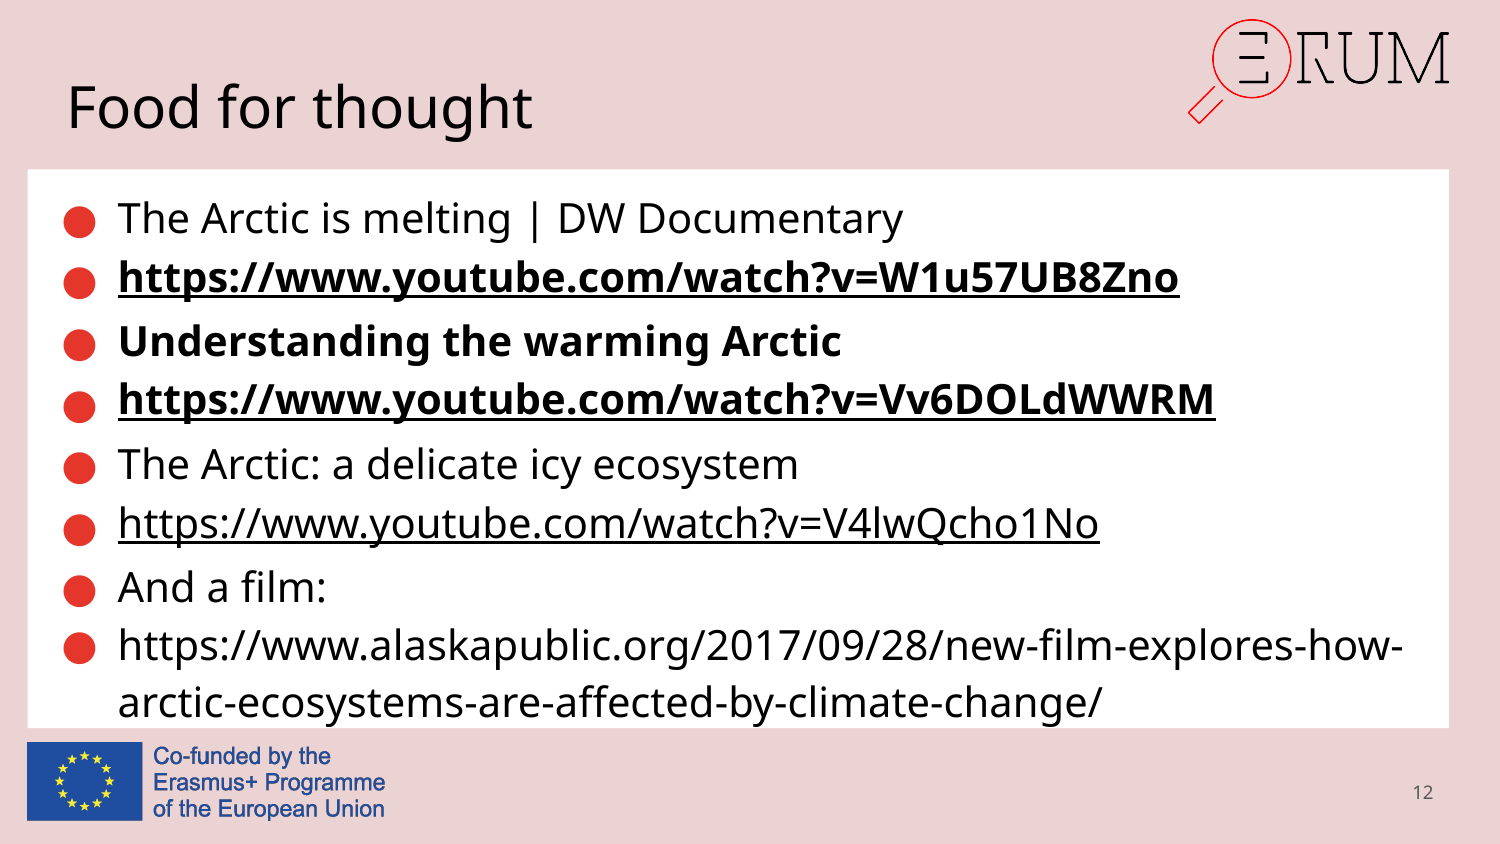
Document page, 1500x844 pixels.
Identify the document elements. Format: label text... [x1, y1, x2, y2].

picture [1136, 0, 1500, 137]
slide_number 12 [1358, 761, 1449, 826]
title Food for thought [51, 55, 1168, 150]
picture [27, 742, 385, 821]
list The Arctic is melting | DW Documentary https://www.youtube.com/watch?v=W1u57UB8Zno Understanding the warming Arctic https://www.youtube.com/watch?v=Vv6DOLdWWRM The Arctic: a delicate icy ecosystem https://www.youtube.com/watch?v=V4lwQcho1No And a film: https://www.alaskapublic.org/2017/09/28/new-film-explores-how-arctic-ecosystems-are-affected-by-climate-change/ [27, 169, 1449, 729]
